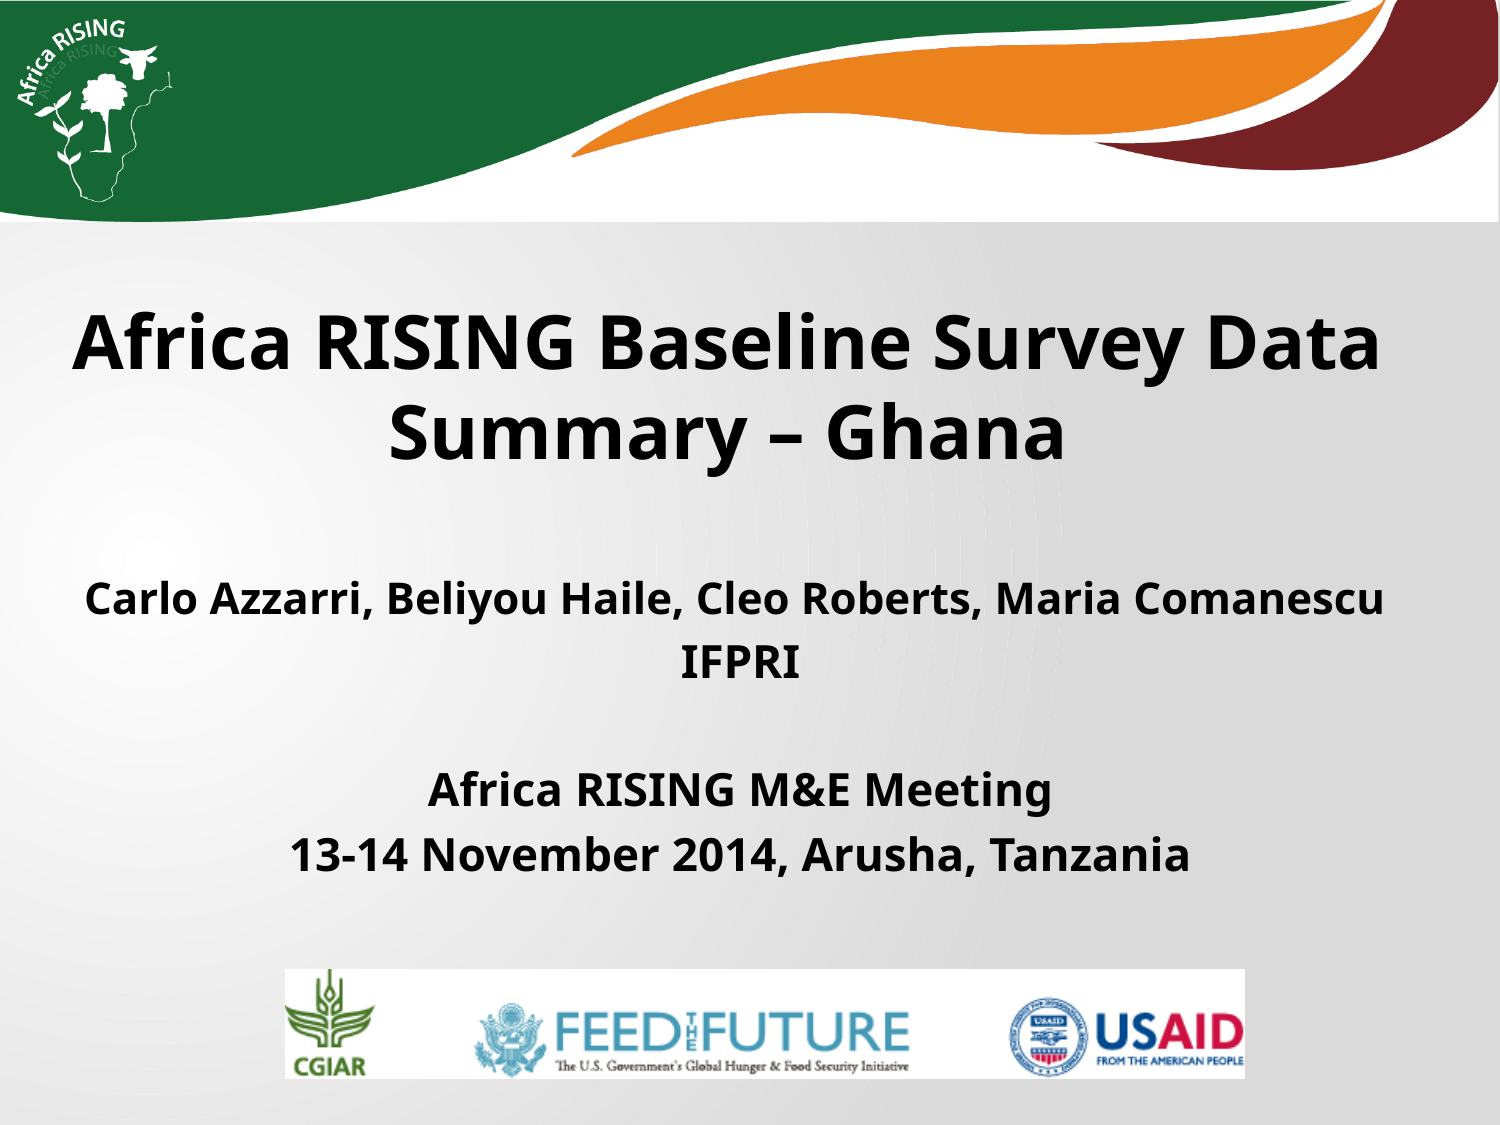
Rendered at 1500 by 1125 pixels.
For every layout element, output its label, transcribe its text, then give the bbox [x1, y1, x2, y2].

picture [285, 969, 1245, 1079]
picture [0, 0, 1499, 222]
list Africa RISING Baseline Survey Data Summary – Ghana [0, 287, 1438, 475]
list Carlo Azzarri, Beliyou Haile, Cleo Roberts, Maria Comanescu IFPRI Africa RISING M&E Meeting 13-14 November 2014, Arusha, Tanzania [50, 500, 1413, 963]
